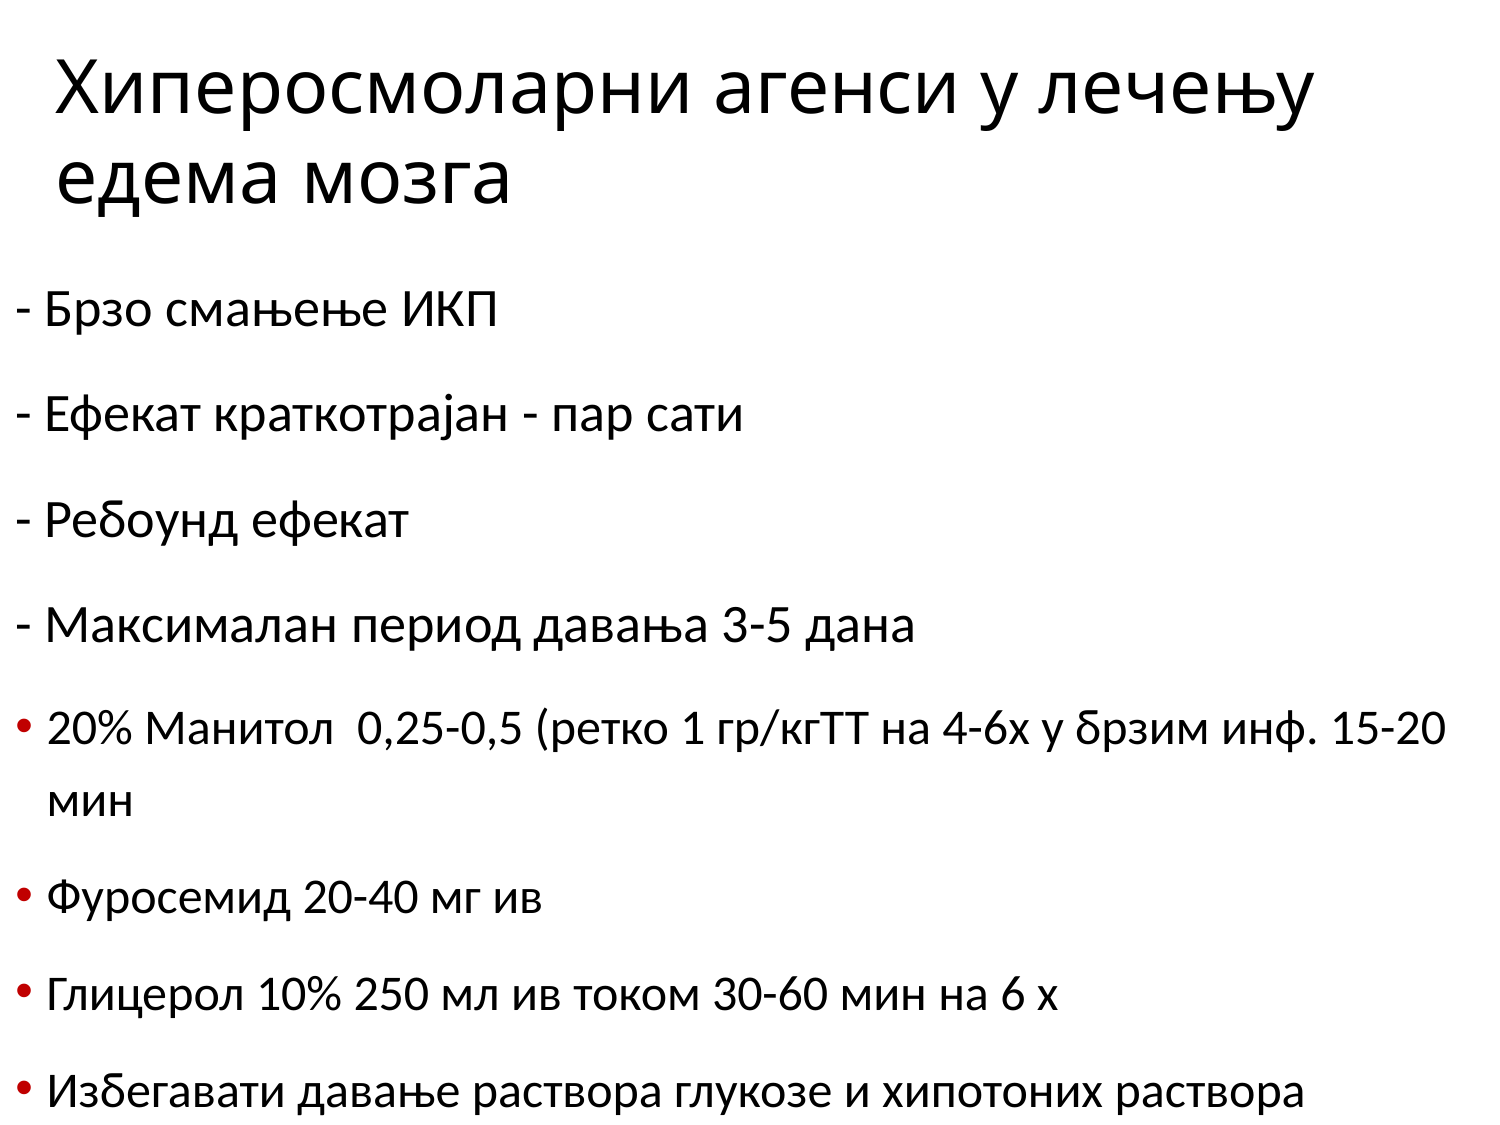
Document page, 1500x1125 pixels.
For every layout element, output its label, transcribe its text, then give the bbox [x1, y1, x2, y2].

text_box Хиперосмоларни агенси у лечењу едема мозга [41, 30, 1375, 226]
text_box 20% Манитол 0,25-0,5 (ретко 1 гр/кгTT на 4-6х у брзим инф. 15-20 мин Фуросемид 20-40 мг ив Глицерол 10% 250 мл ив током 30-60 мин на 6 х Избегавати давање раствора глукозе и хипотоних раствора [0, 675, 1500, 1125]
text_box - Брзо смањење ИКП - Ефекат краткотрајан - пар сати - Ребоунд ефекат - Максималан период давања 3-5 дана [0, 252, 1246, 661]
